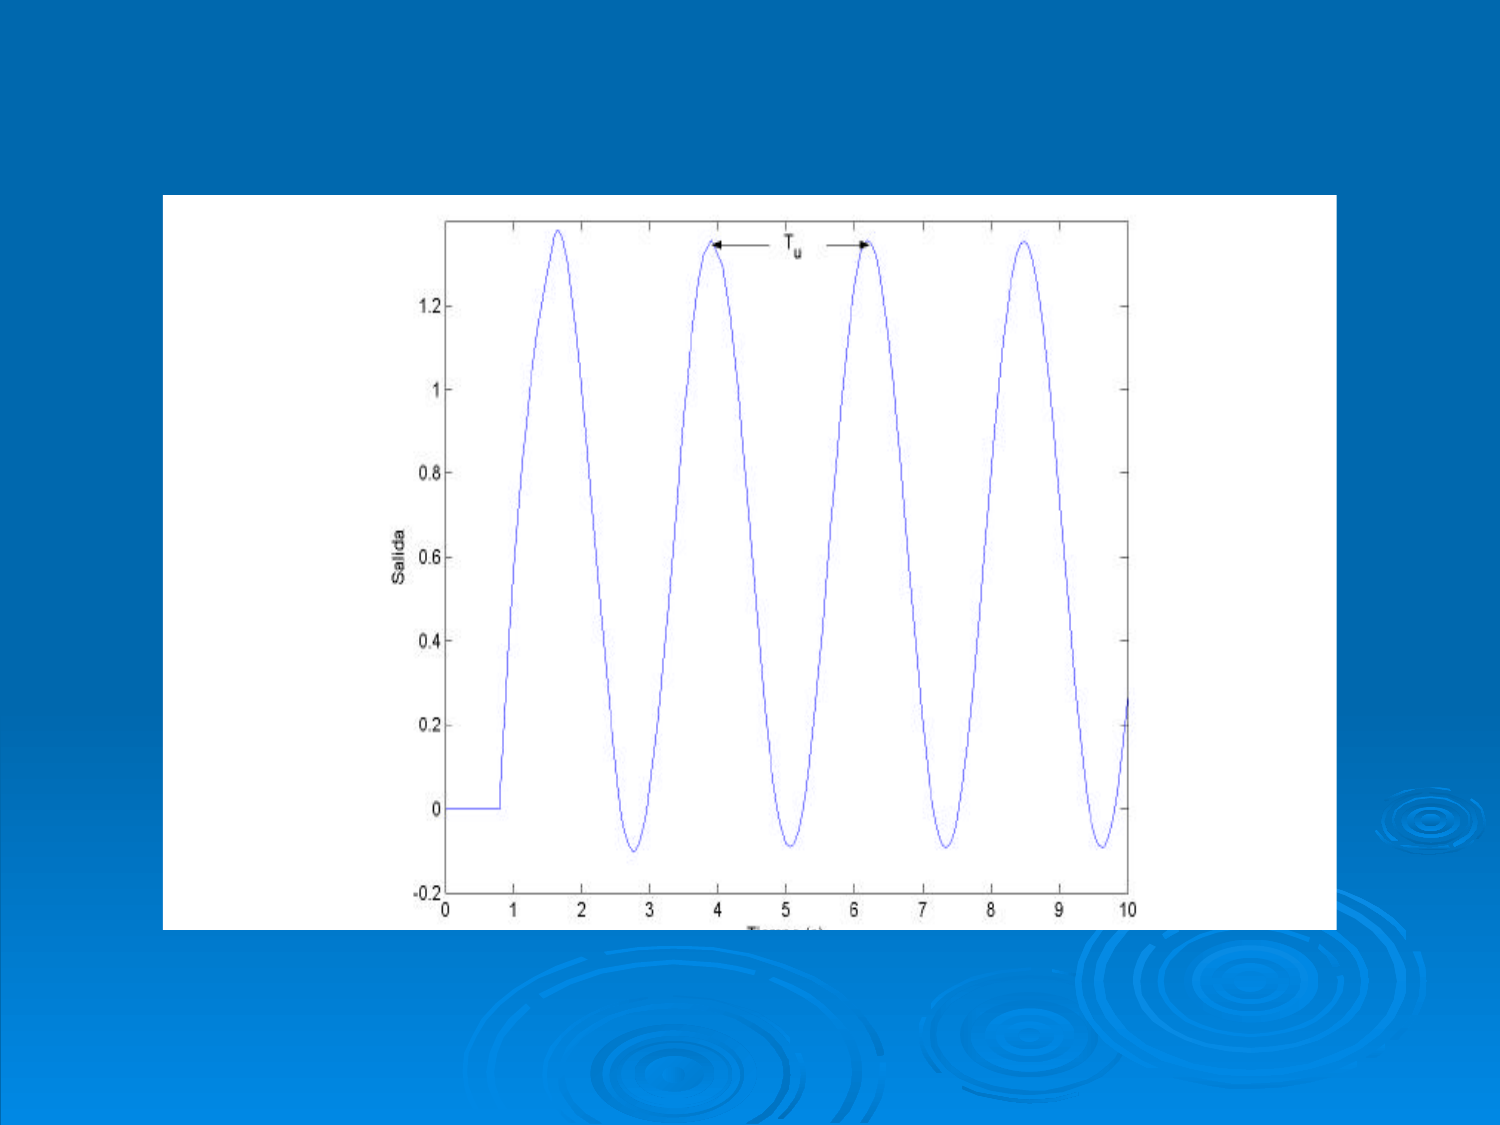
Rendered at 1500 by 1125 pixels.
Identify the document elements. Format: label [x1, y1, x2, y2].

picture [162, 194, 1337, 930]
